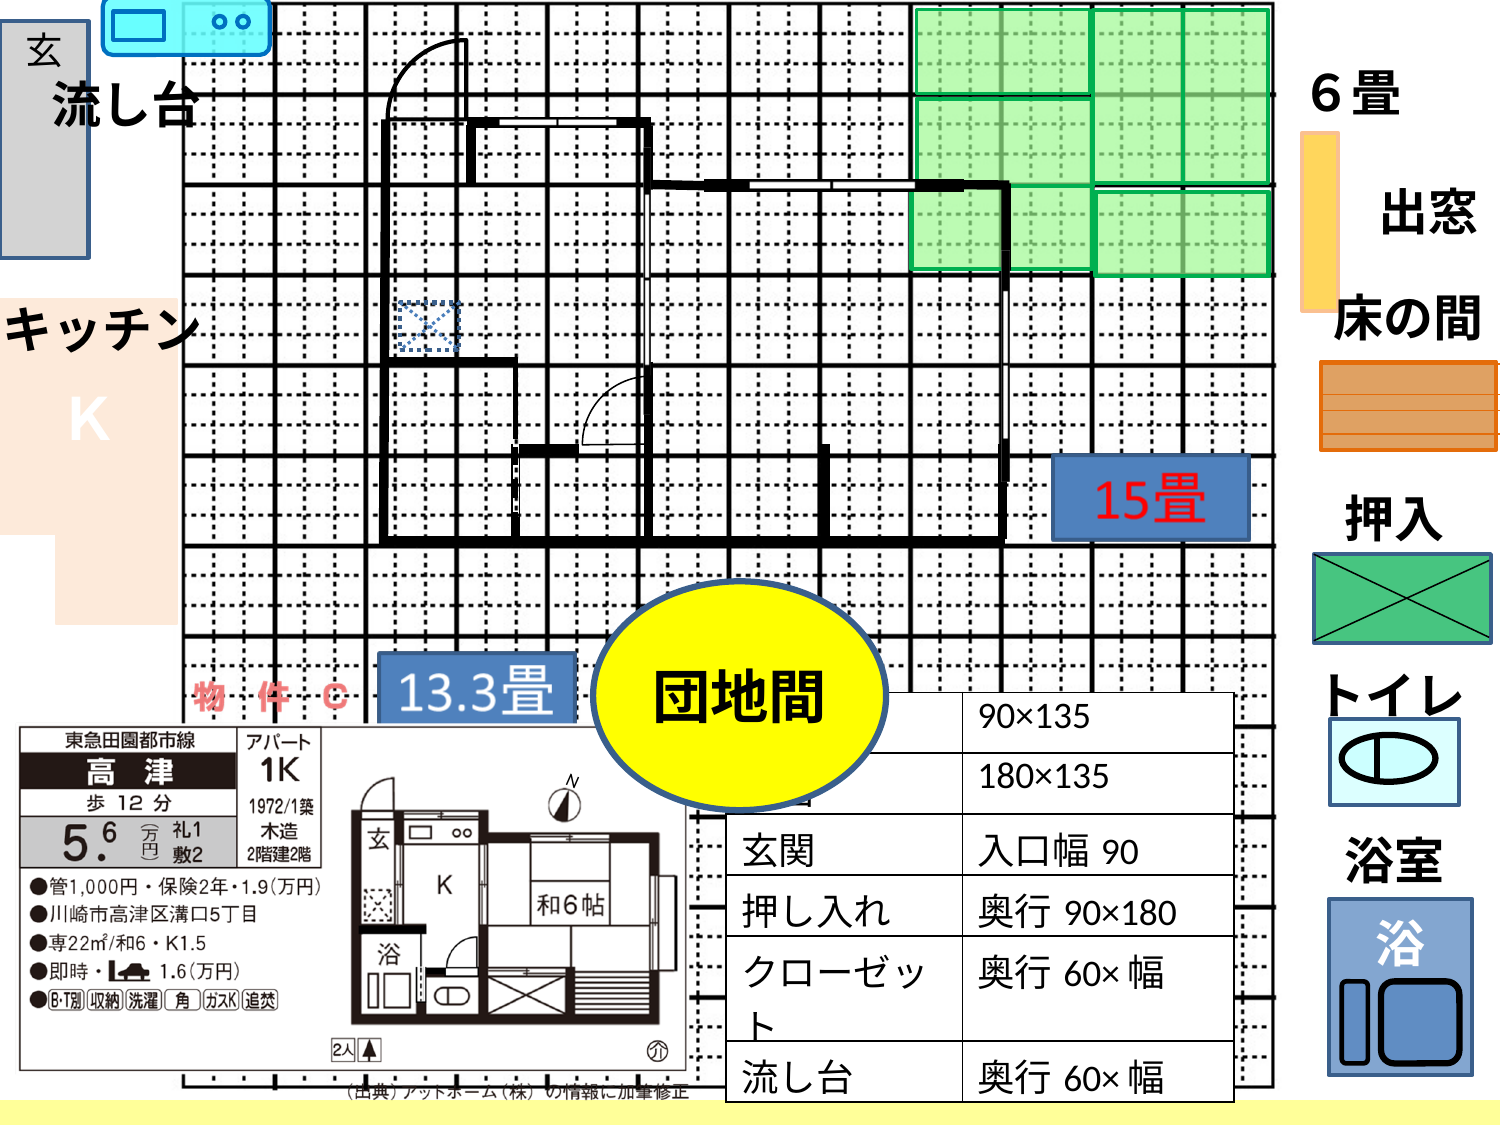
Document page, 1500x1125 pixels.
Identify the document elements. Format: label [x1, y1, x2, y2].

text_box [102, 0, 270, 56]
text_box [1329, 719, 1460, 806]
picture [0, 0, 1500, 1100]
text_box [1320, 361, 1500, 451]
text_box [1313, 553, 1492, 643]
text_box [378, 39, 1010, 544]
text_box [1328, 899, 1473, 1076]
text_box [8, 664, 696, 1117]
text_box [0, 299, 178, 625]
